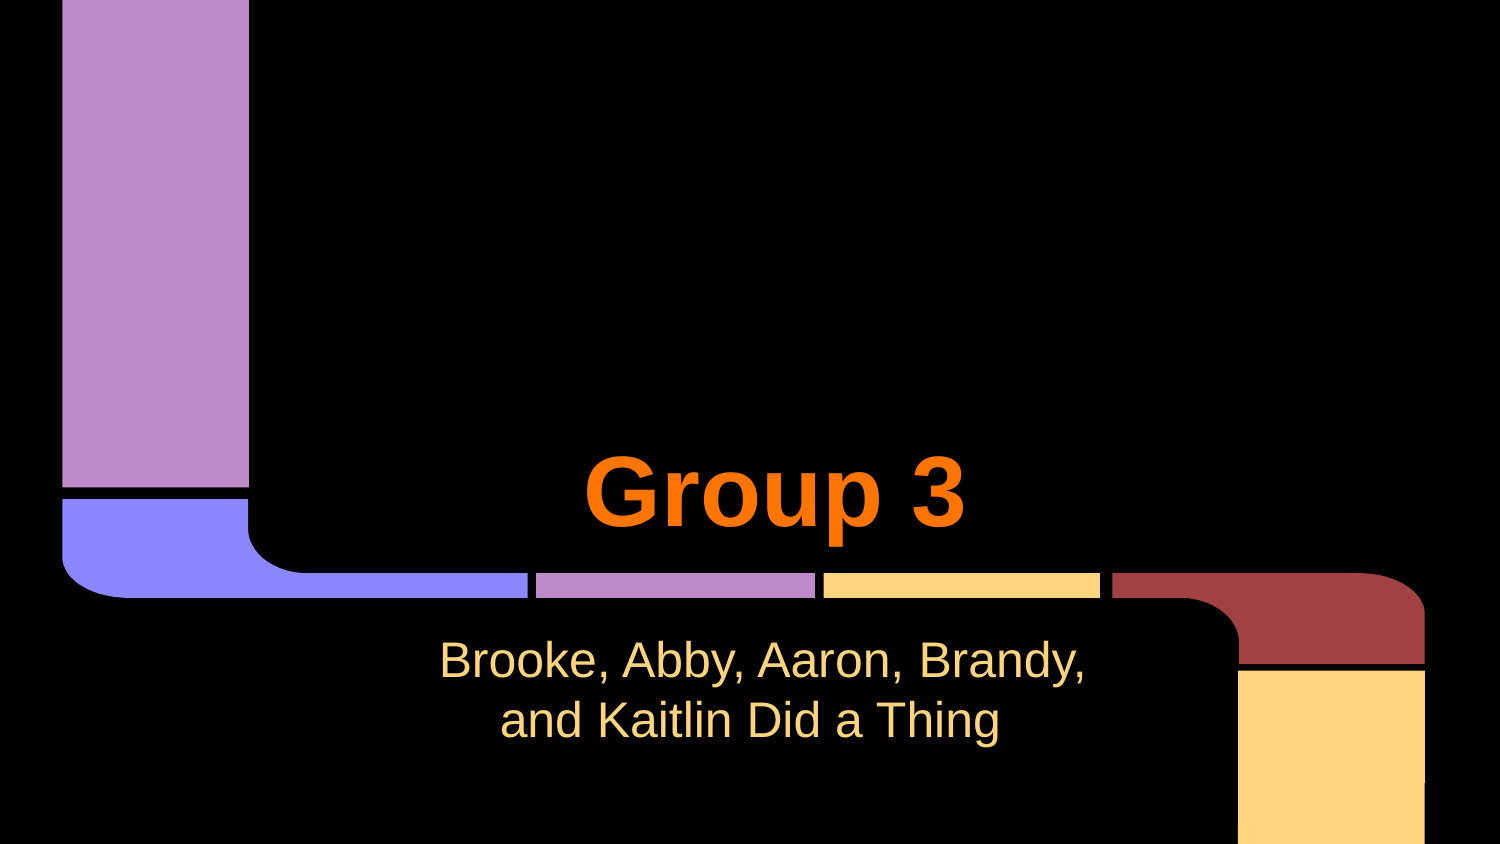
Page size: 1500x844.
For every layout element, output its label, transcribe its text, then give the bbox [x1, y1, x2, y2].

title Group 3 [364, 358, 1137, 562]
subtitle Brooke, Abby, Aaron, Brandy, and Kaitlin Did a Thing [364, 612, 1137, 825]
